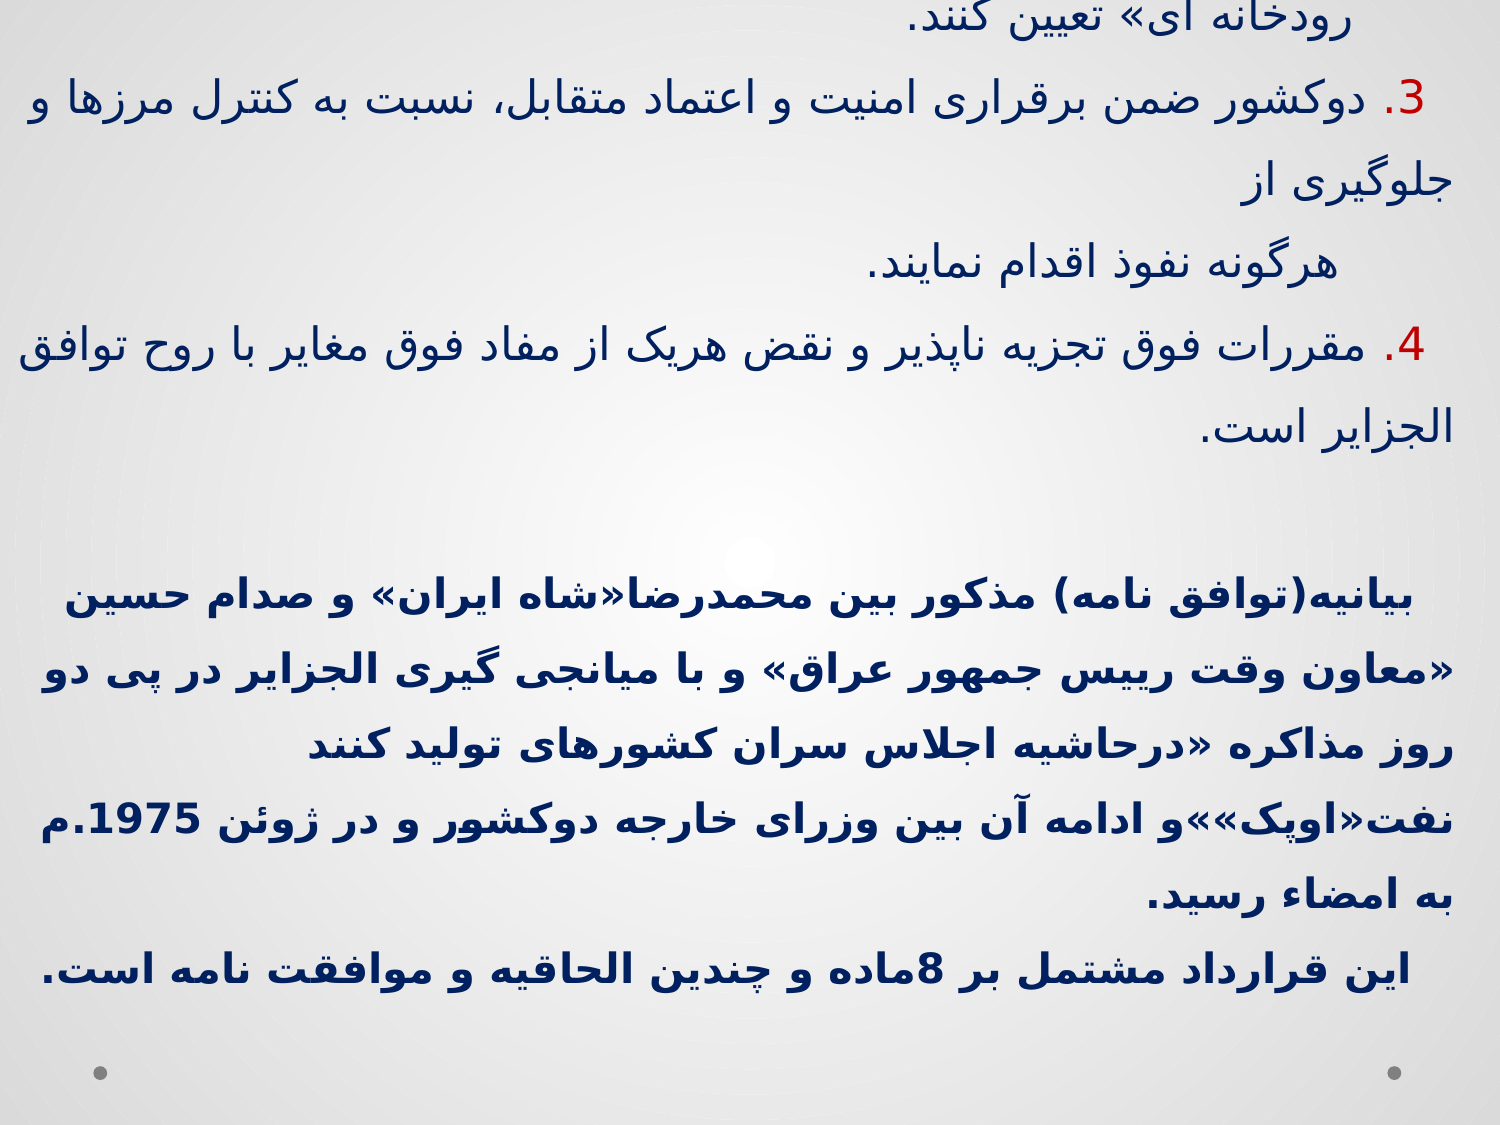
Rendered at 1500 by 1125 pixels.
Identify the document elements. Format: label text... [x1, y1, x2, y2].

title مفاد بیانیه1975 الجزایر: 1. مرزهای دو کشور براساس پروتکل 1913 و صورت جلسات 1914تعیین شود. 2. دو کشورمرزهای آبی«رودخانه ای» خود را بر اساس خط تالوگ«خط قعر رودخانه ای» تعیین کنند. 3. دوکشور ضمن برقراری امنیت و اعتماد متقابل، نسبت به کنترل مرزها و جلوگیری از هرگونه نفوذ اقدام نمایند. 4. مقررات فوق تجزیه ناپذیر و نقض هریک از مفاد فوق مغایر با روح توافق الجزایر است. بیانیه(توافق نامه) مذکور بین محمدرضا«شاه ایران» و صدام حسین «معاون وقت رییس جمهور عراق» و با میانجی گیری الجزایر در پی دو روز مذاکره «درحاشیه اجلاس سران کشورهای تولید کنند نفت«اوپک»»و ادامه آن بین وزرای خارجه دوکشور و در ژوئن 1975.م به امضاء رسید. این قرارداد مشتمل بر 8ماده و چندین الحاقیه و موافقت نامه است. [0, 90, 1471, 1000]
